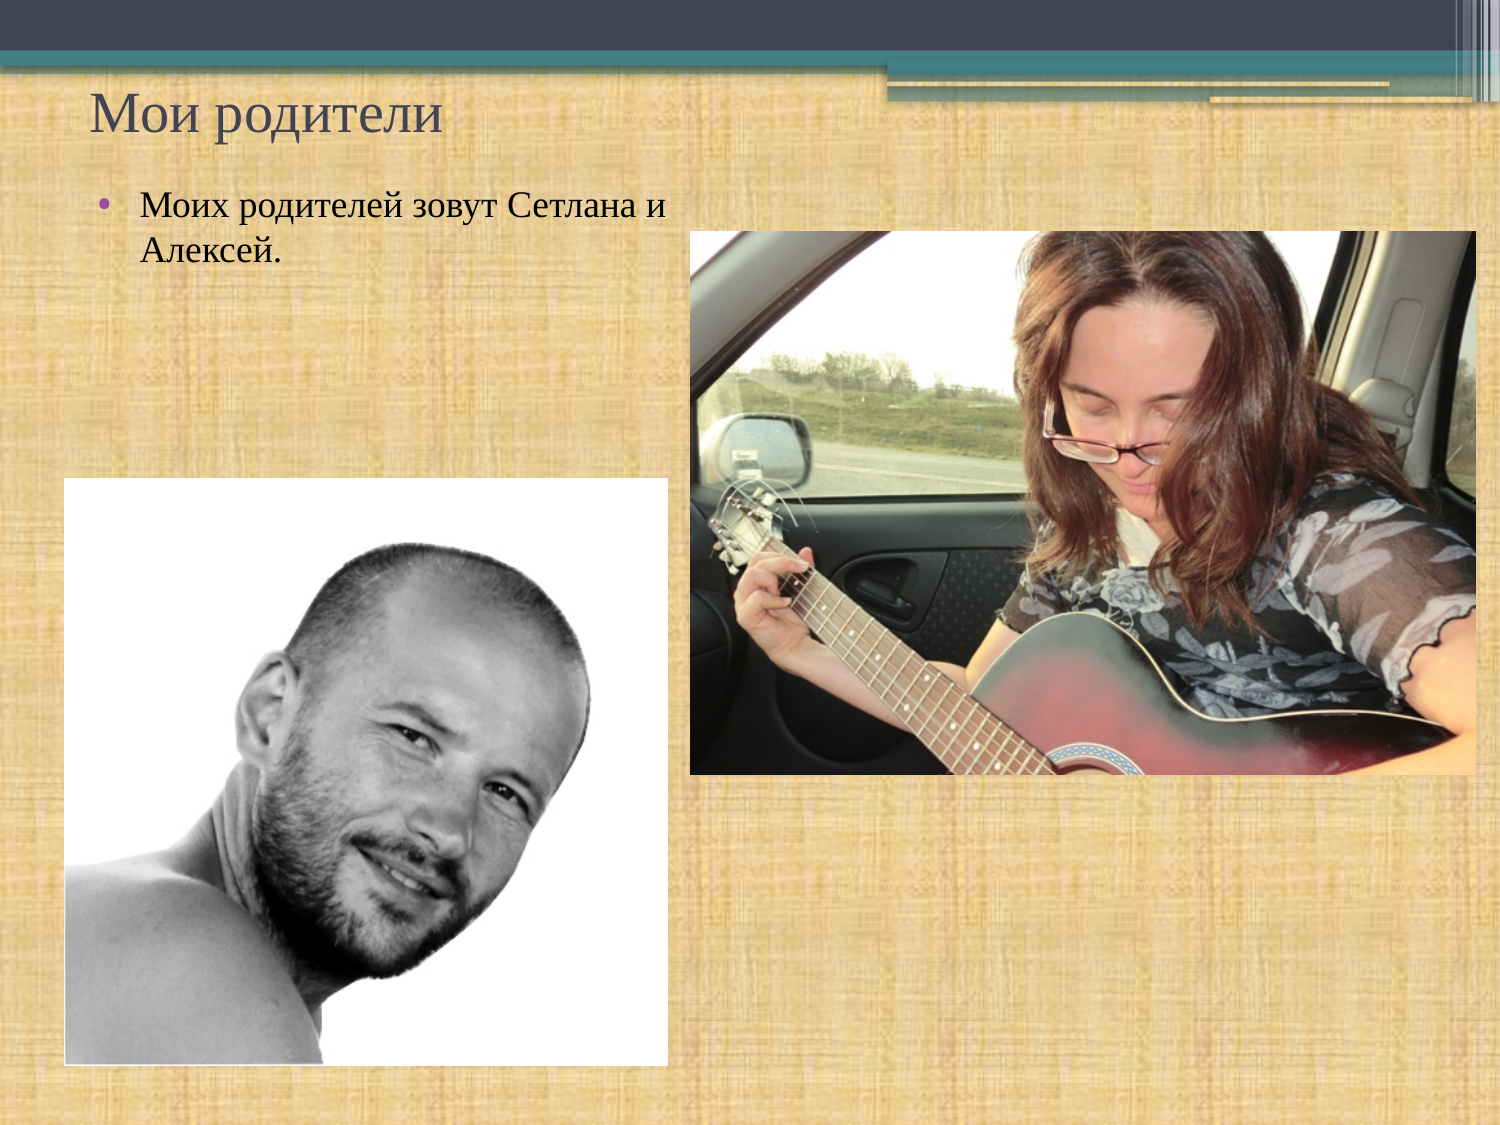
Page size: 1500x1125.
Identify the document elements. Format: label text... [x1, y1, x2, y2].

title Мои родители [75, 45, 1412, 173]
list Моих родителей зовут Сетлана и Алексей. [64, 172, 774, 1000]
picture [0, 74, 1500, 1125]
